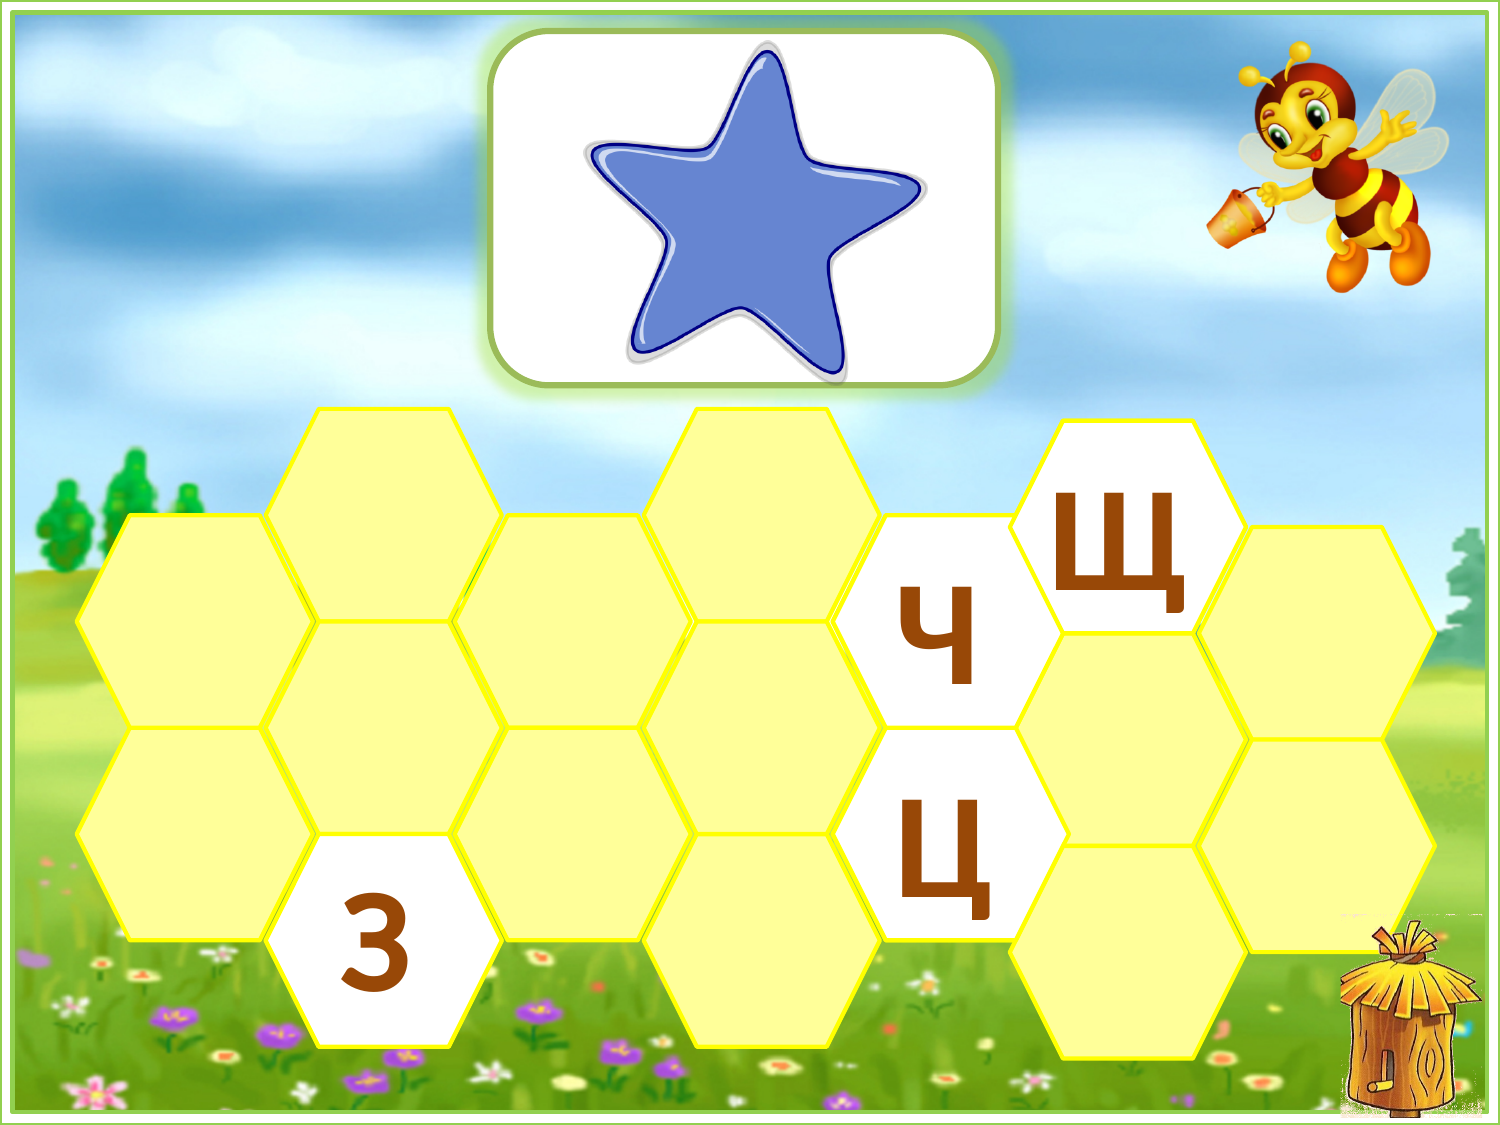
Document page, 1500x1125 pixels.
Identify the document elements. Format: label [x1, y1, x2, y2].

text_box [263, 619, 504, 832]
text_box [641, 406, 882, 621]
text_box [74, 513, 315, 730]
text_box [1201, 524, 1437, 739]
text_box [1009, 420, 1247, 634]
picture [583, 40, 928, 386]
text_box [488, 28, 1001, 388]
text_box [1073, 642, 1248, 845]
text_box [265, 833, 502, 1048]
text_box [453, 725, 693, 943]
text_box [452, 513, 693, 727]
text_box [74, 728, 314, 943]
text_box [641, 619, 827, 834]
text_box [1007, 843, 1248, 1061]
text_box [1196, 737, 1437, 955]
text_box [263, 406, 504, 621]
picture [15, 15, 1485, 1118]
text_box [832, 735, 1070, 941]
text_box [832, 515, 1070, 729]
text_box [641, 832, 878, 1049]
